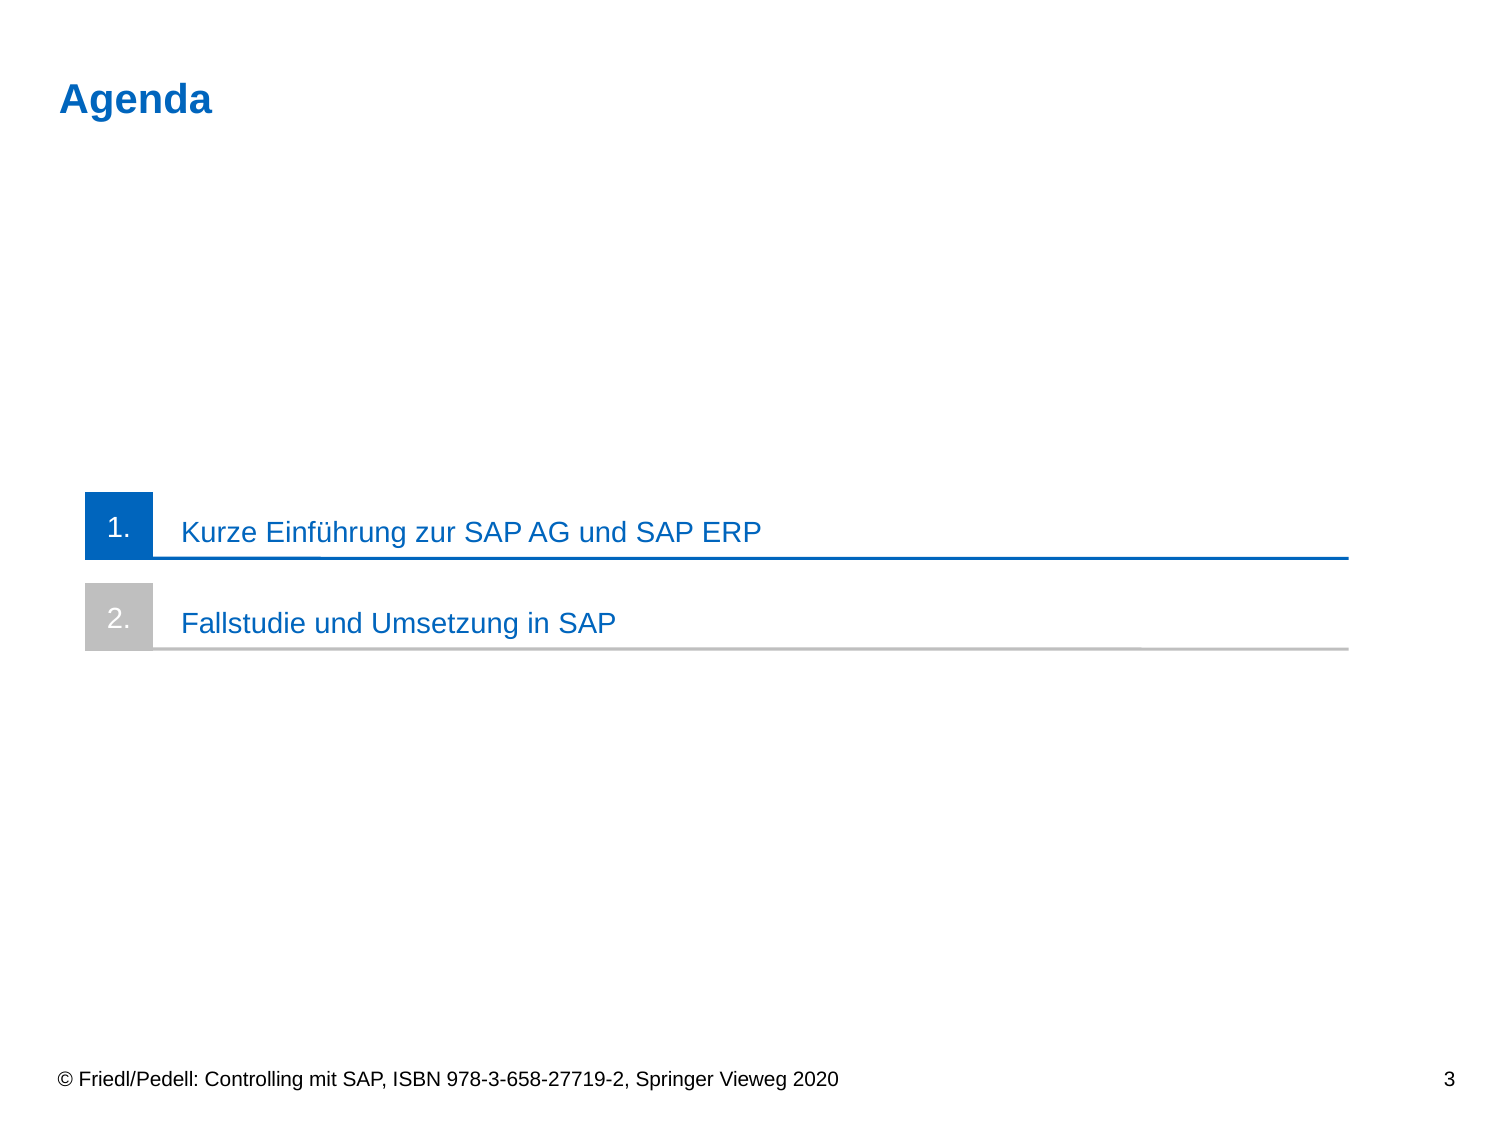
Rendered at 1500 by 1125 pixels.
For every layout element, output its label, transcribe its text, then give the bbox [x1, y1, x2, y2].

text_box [86, 493, 1385, 559]
footer © Friedl/Pedell: Controlling mit SAP, ISBN 978-3-658-27719-2, Springer Vieweg 2020 [42, 1058, 1235, 1113]
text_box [86, 583, 1385, 650]
slide_number 3 [1262, 1058, 1470, 1119]
title Agenda [58, 58, 1278, 119]
